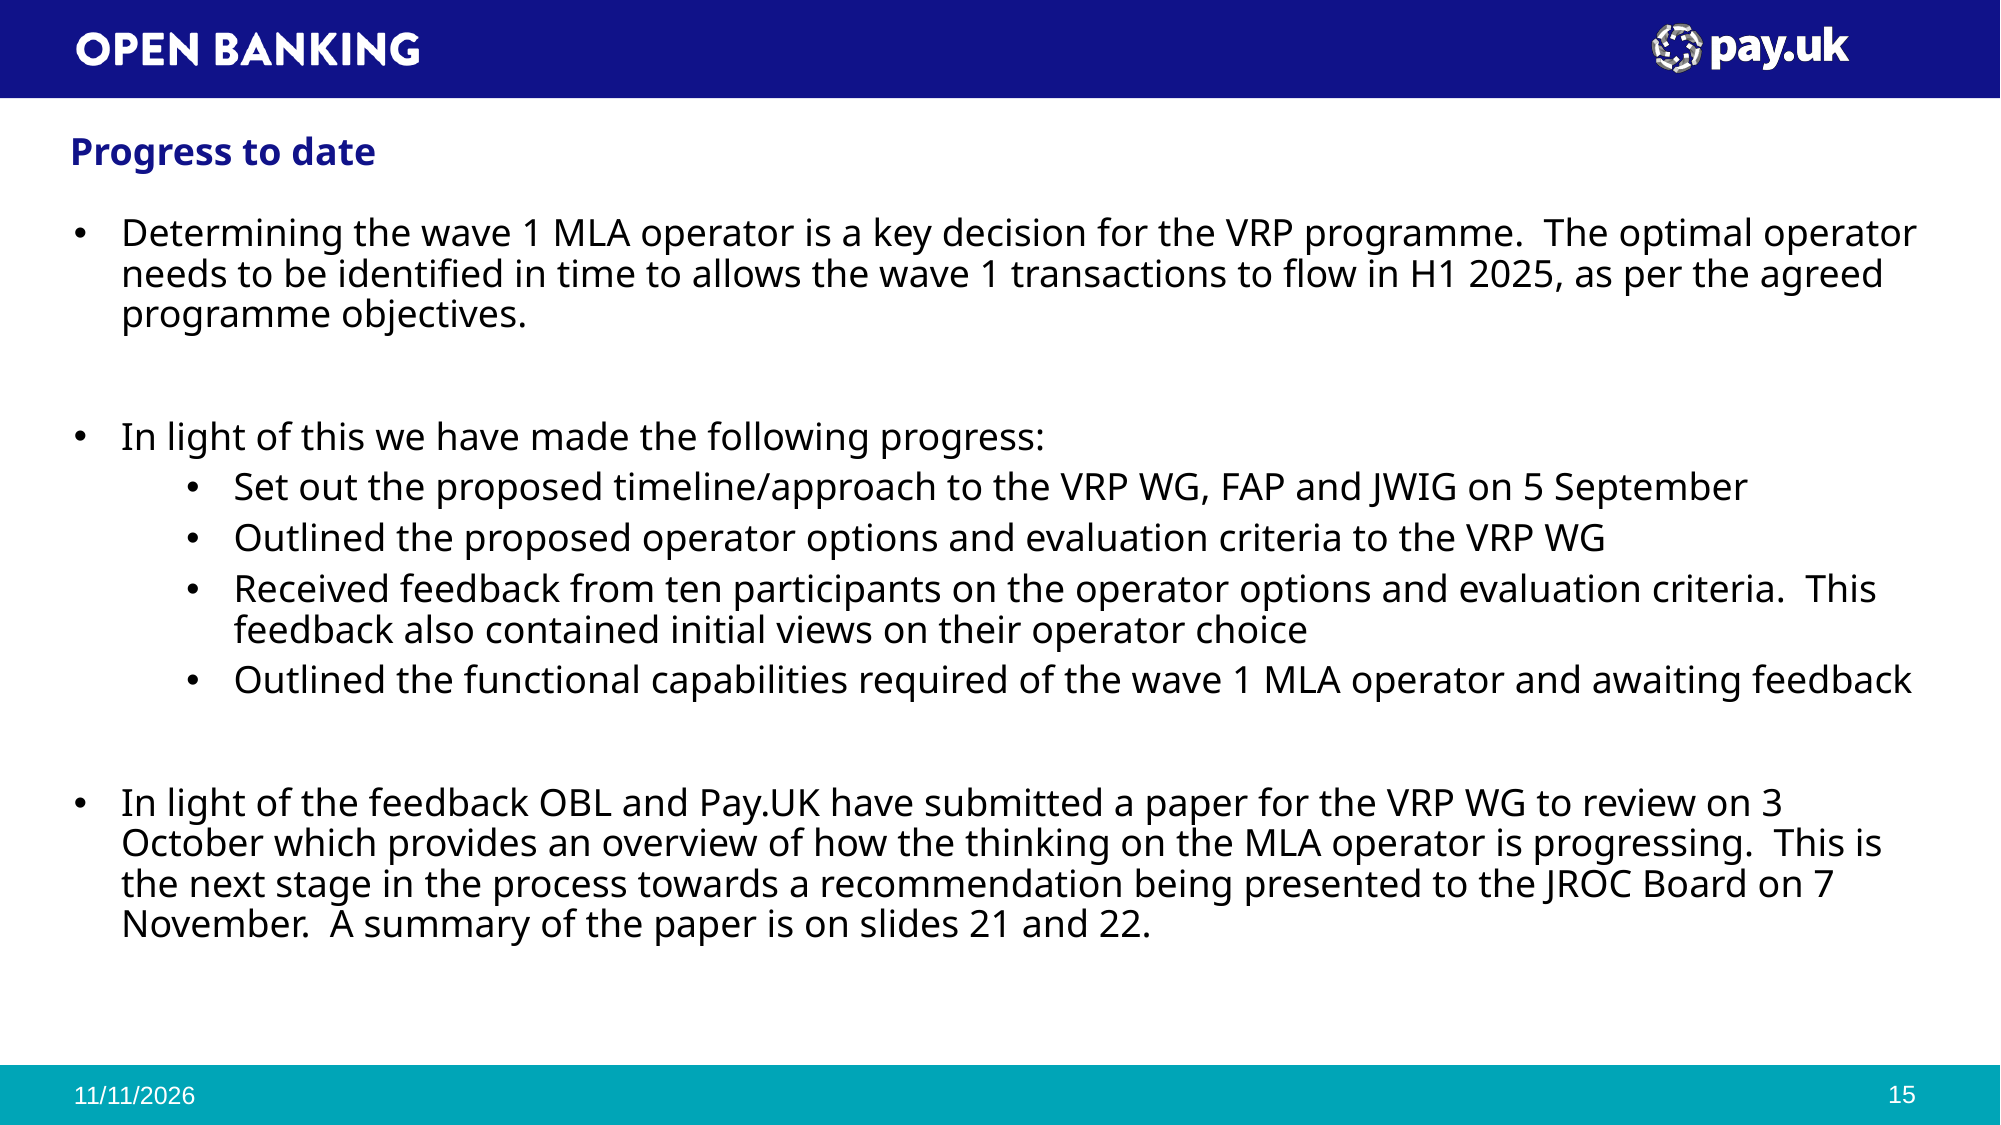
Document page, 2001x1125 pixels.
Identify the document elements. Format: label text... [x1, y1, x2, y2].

title Progress to date [54, 125, 1629, 207]
picture [43, 0, 452, 99]
picture [1644, 12, 1856, 78]
slide_number 15 [1412, 1064, 1932, 1124]
list Determining the wave 1 MLA operator is a key decision for the VRP programme. The optimal operator needs to be identified in time to allows the wave 1 transactions to flow in H1 2025, as per the agreed programme objectives. In light of this we have made the following progress: Set out the proposed timeline/approach to the VRP WG, FAP and JWIG on 5 September Outlined the proposed operator options and evaluation criteria to the VRP WG Received feedback from ten participants on the operator options and evaluation criteria. This feedback also contained initial views on their operator choice Outlined the functional capabilities required of the wave 1 MLA operator and awaiting feedback In light of the feedback OBL and Pay.UK have submitted a paper for the VRP WG to review on 3 October which provides an overview of how the thinking on the MLA operator is progressing. This is the next stage in the process towards a recommendation being presented to the JROC Board on 7 November. A summary of the paper is on slides 21 and 22. [59, 206, 1936, 1046]
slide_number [59, 1065, 509, 1125]
footer [662, 1064, 1338, 1124]
